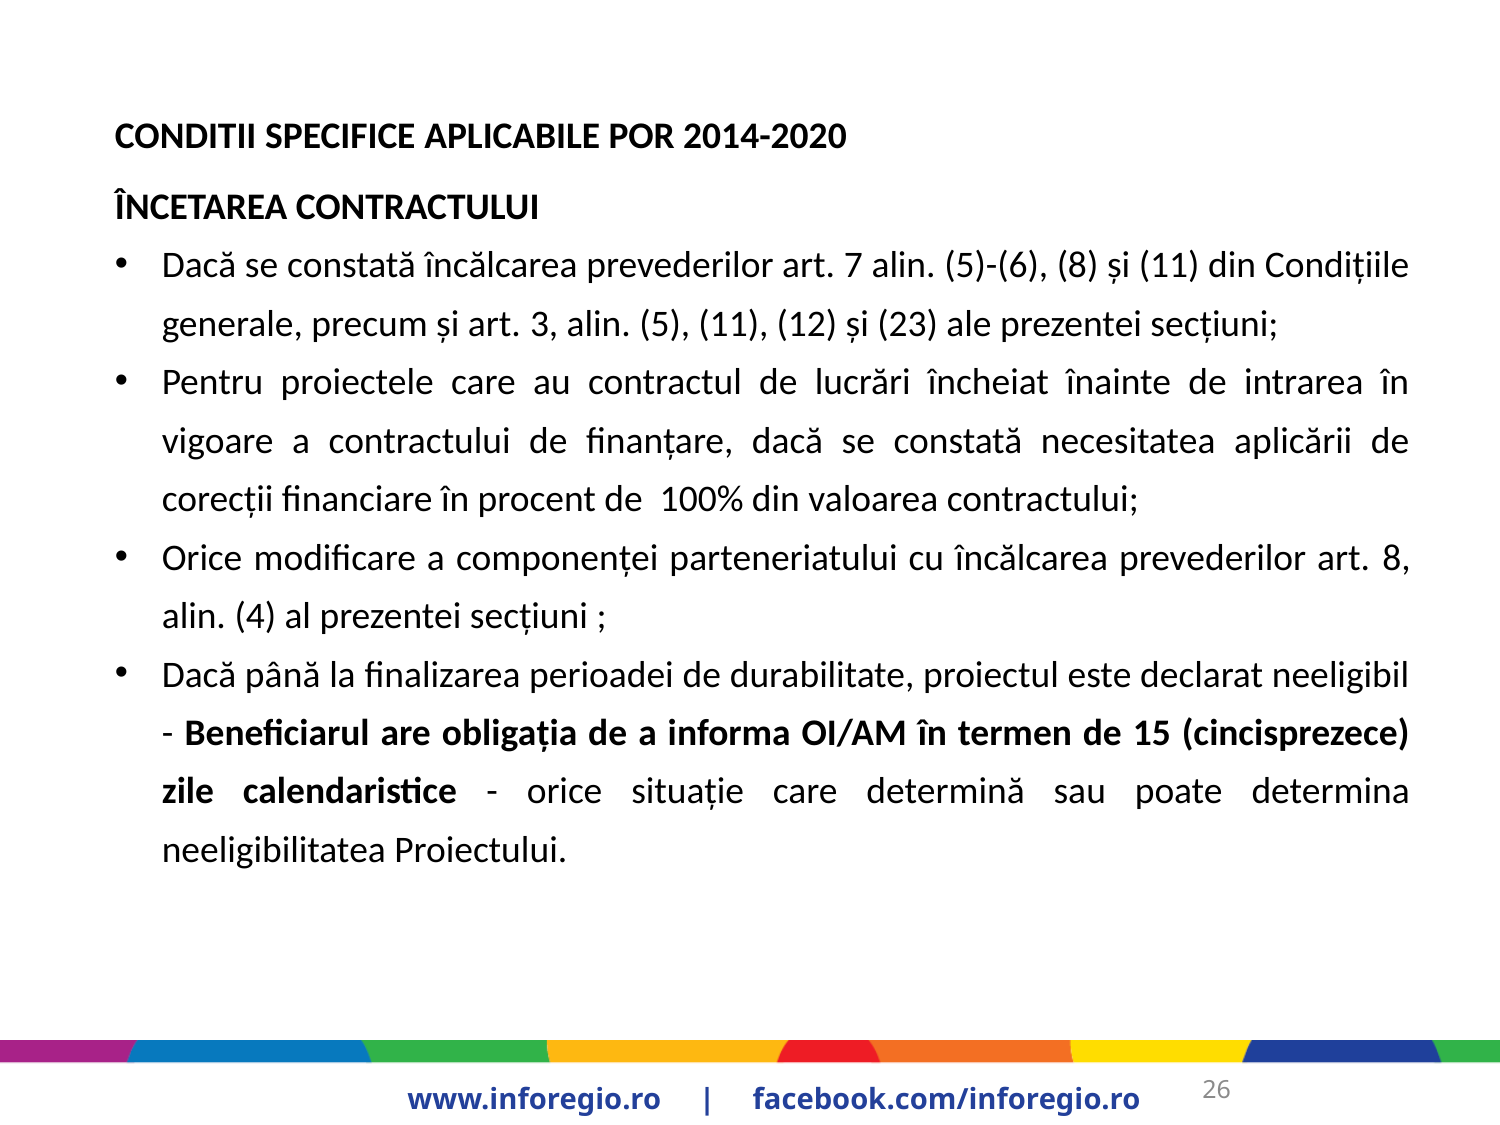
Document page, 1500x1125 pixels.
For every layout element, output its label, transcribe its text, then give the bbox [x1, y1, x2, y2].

text_box www.inforegio.ro | facebook.com/inforegio.ro [392, 1075, 1156, 1123]
text_box CONDITII SPECIFICE APLICABILE POR 2014-2020 ÎNCETAREA CONTRACTULUI Dacă se constată încălcarea prevederilor art. 7 alin. (5)-(6), (8) și (11) din Condițiile generale, precum și art. 3, alin. (5), (11), (12) și (23) ale prezentei secțiuni; Pentru proiectele care au contractul de lucrări încheiat înainte de intrarea în vigoare a contractului de finanțare, dacă se constată necesitatea aplicării de corecții financiare în procent de 100% din valoarea contractului; Orice modificare a componenţei parteneriatului cu încălcarea prevederilor art. 8, alin. (4) al prezentei secțiuni ; Dacă până la finalizarea perioadei de durabilitate, proiectul este declarat neeligibil - Beneficiarul are obligaţia de a informa OI/AM în termen de 15 (cincisprezece) zile calendaristice - orice situaţie care determină sau poate determina neeligibilitatea Proiectului. [100, 89, 1426, 878]
picture [0, 1040, 1500, 1066]
slide_number 26 [1163, 1075, 1247, 1121]
picture [76, 125, 337, 451]
